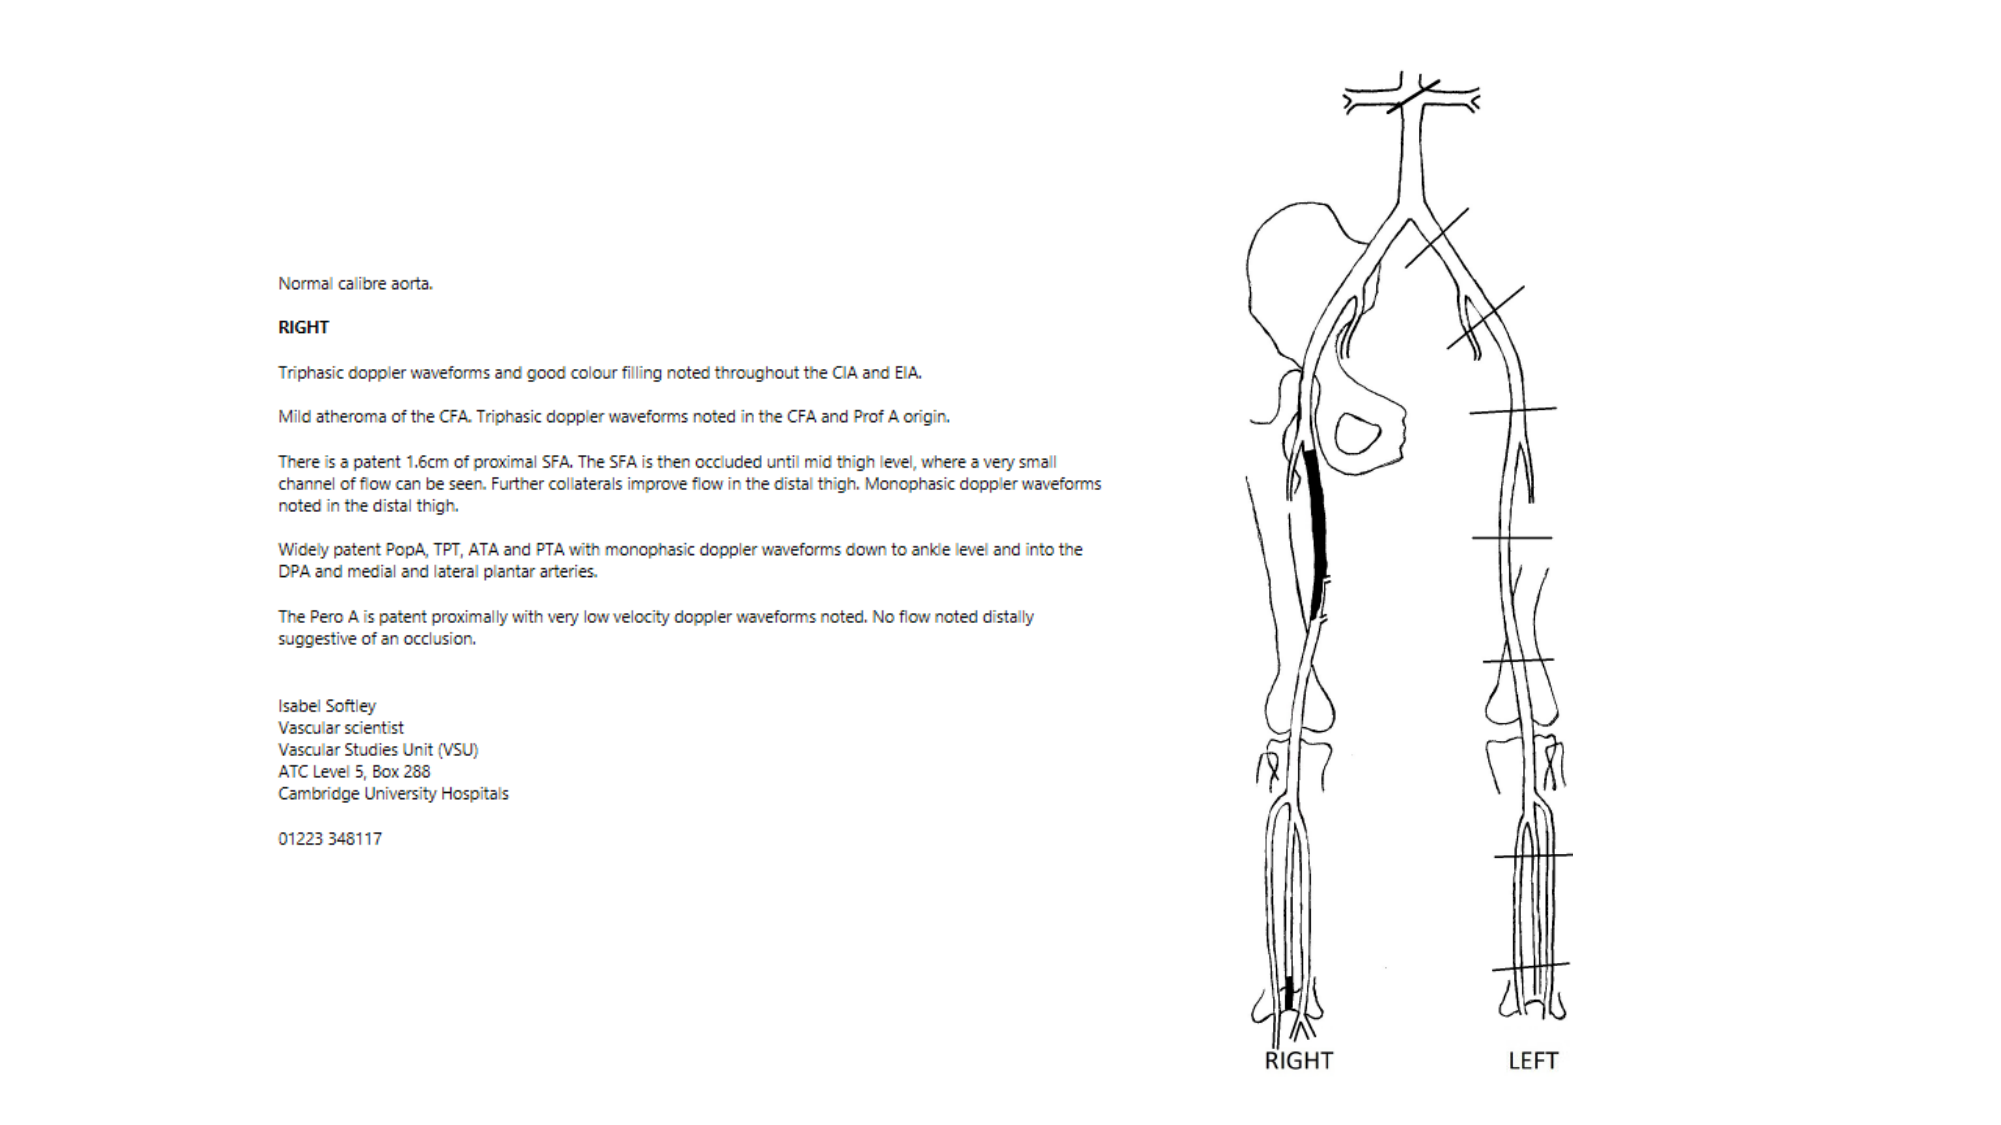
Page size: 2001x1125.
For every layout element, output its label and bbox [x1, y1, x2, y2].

picture [272, 271, 1131, 878]
picture [1233, 61, 1573, 1088]
